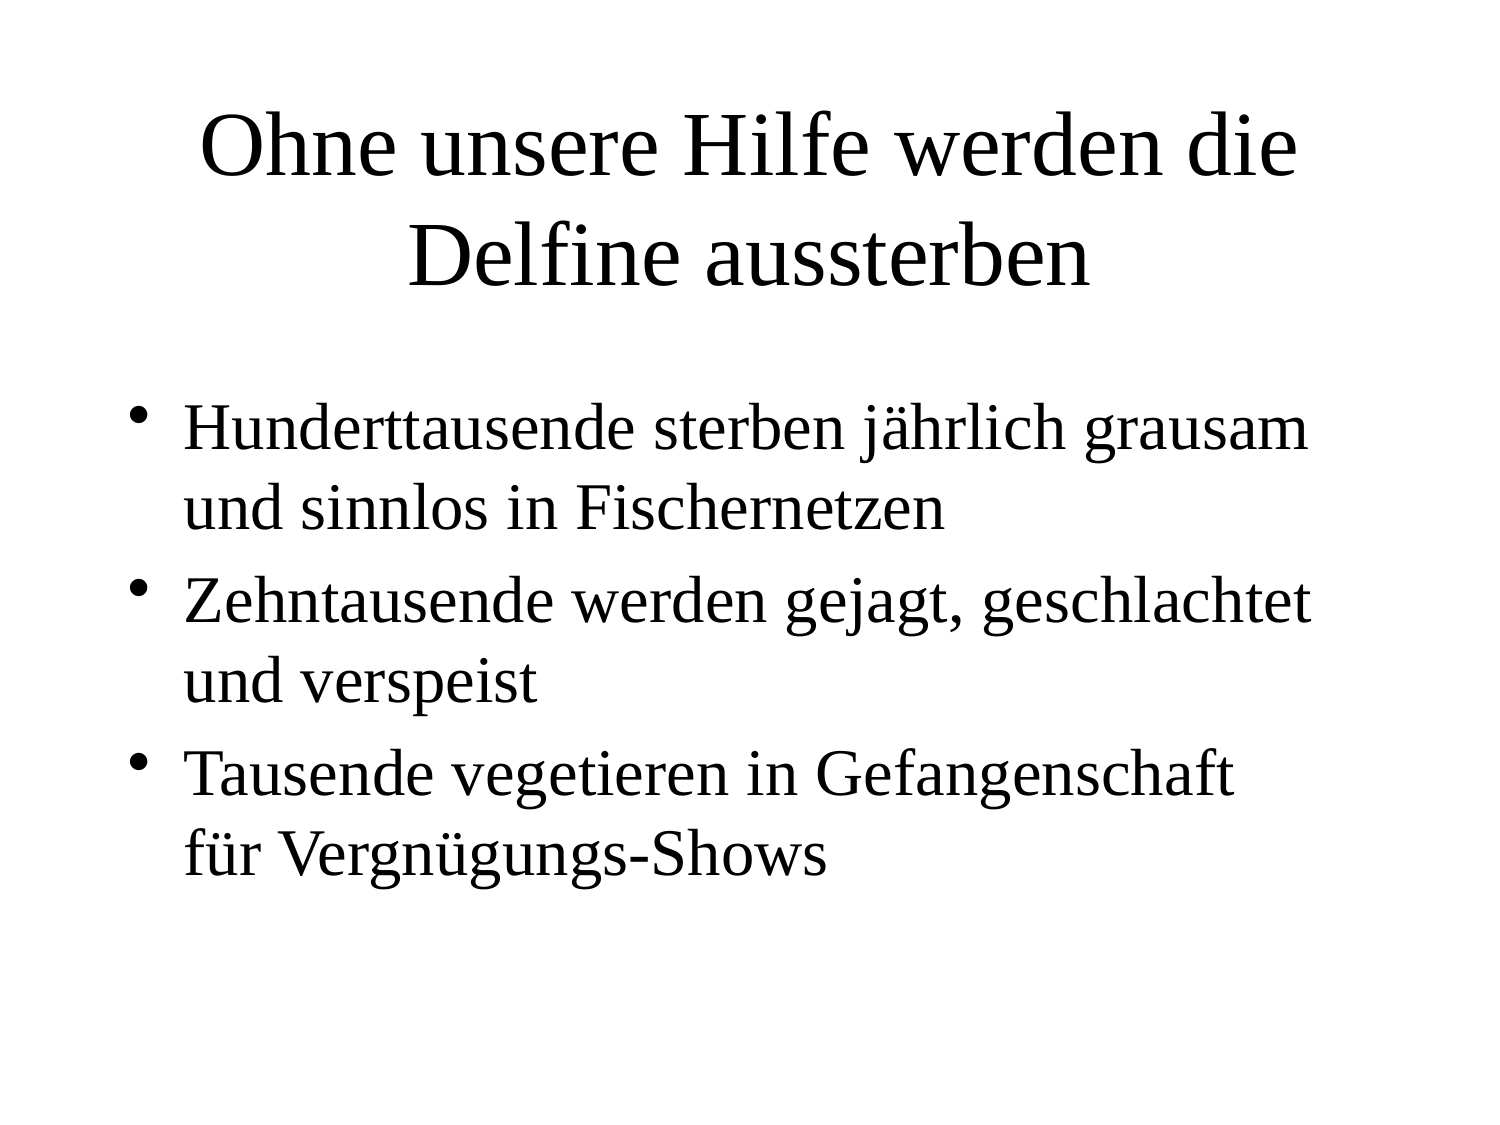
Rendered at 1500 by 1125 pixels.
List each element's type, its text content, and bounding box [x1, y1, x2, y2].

title Ohne unsere Hilfe werden die Delfine aussterben [112, 99, 1388, 288]
list Hunderttausende sterben jährlich grausam und sinnlos in Fischernetzen Zehntausende werden gejagt, geschlachtet und verspeist Tausende vegetieren in Gefangenschaft für Vergnügungs-Shows [112, 374, 1388, 1051]
